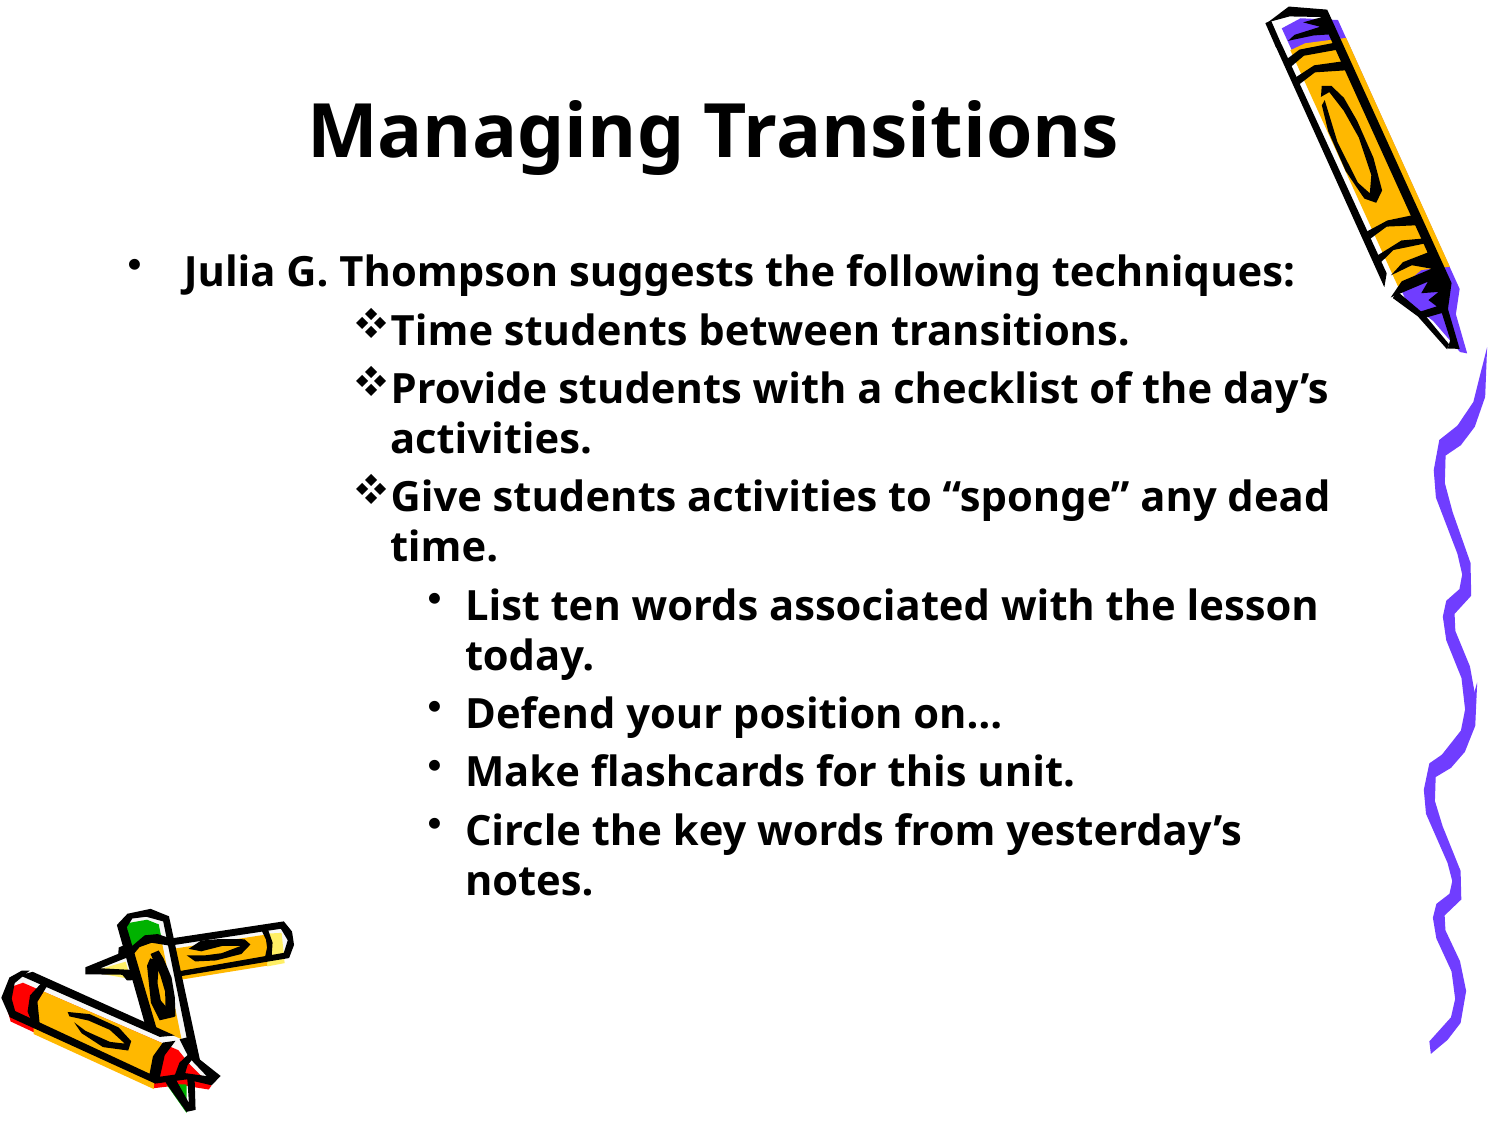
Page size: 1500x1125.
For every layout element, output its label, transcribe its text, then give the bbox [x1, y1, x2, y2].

list Julia G. Thompson suggests the following techniques: Time students between transitions. Provide students with a checklist of the day’s activities. Give students activities to “sponge” any dead time. List ten words associated with the lesson today. Defend your position on… Make flashcards for this unit. Circle the key words from yesterday’s notes. [112, 237, 1376, 1063]
title Managing Transitions [149, 74, 1278, 237]
